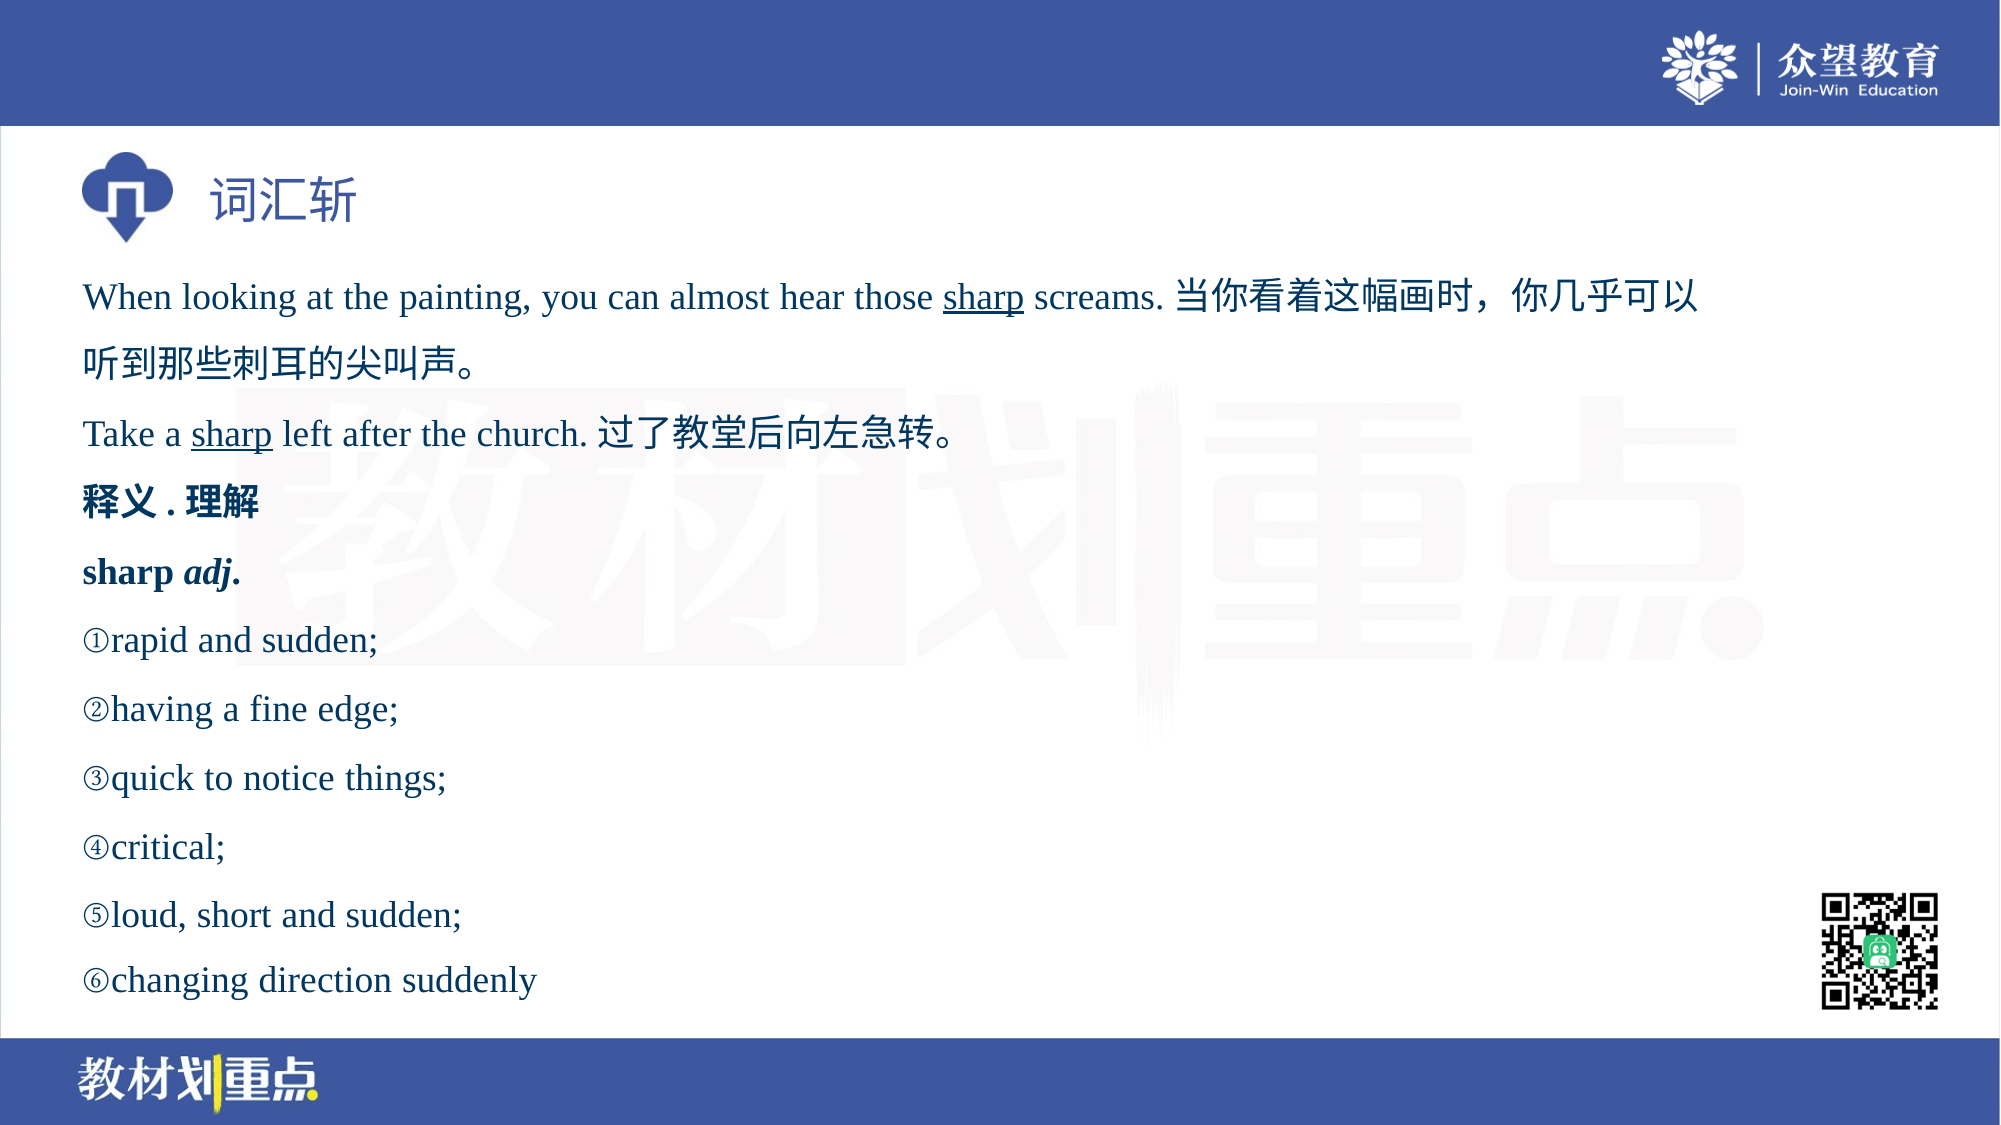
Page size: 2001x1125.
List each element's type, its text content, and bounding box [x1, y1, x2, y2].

text_box When looking at the painting, you can almost hear those sharp screams.当你看着这幅画时，你几乎可以 听到那些刺耳的尖叫声。 Take a sharp left after the church.过了教堂后向左急转。 释义.理解 sharp adj. ①rapid and sudden; ②having a fine edge; ③quick to notice things; ④critical; ⑤loud, short and sudden; ⑥changing direction suddenly [82, 248, 1817, 994]
picture [0, 0, 2000, 1125]
